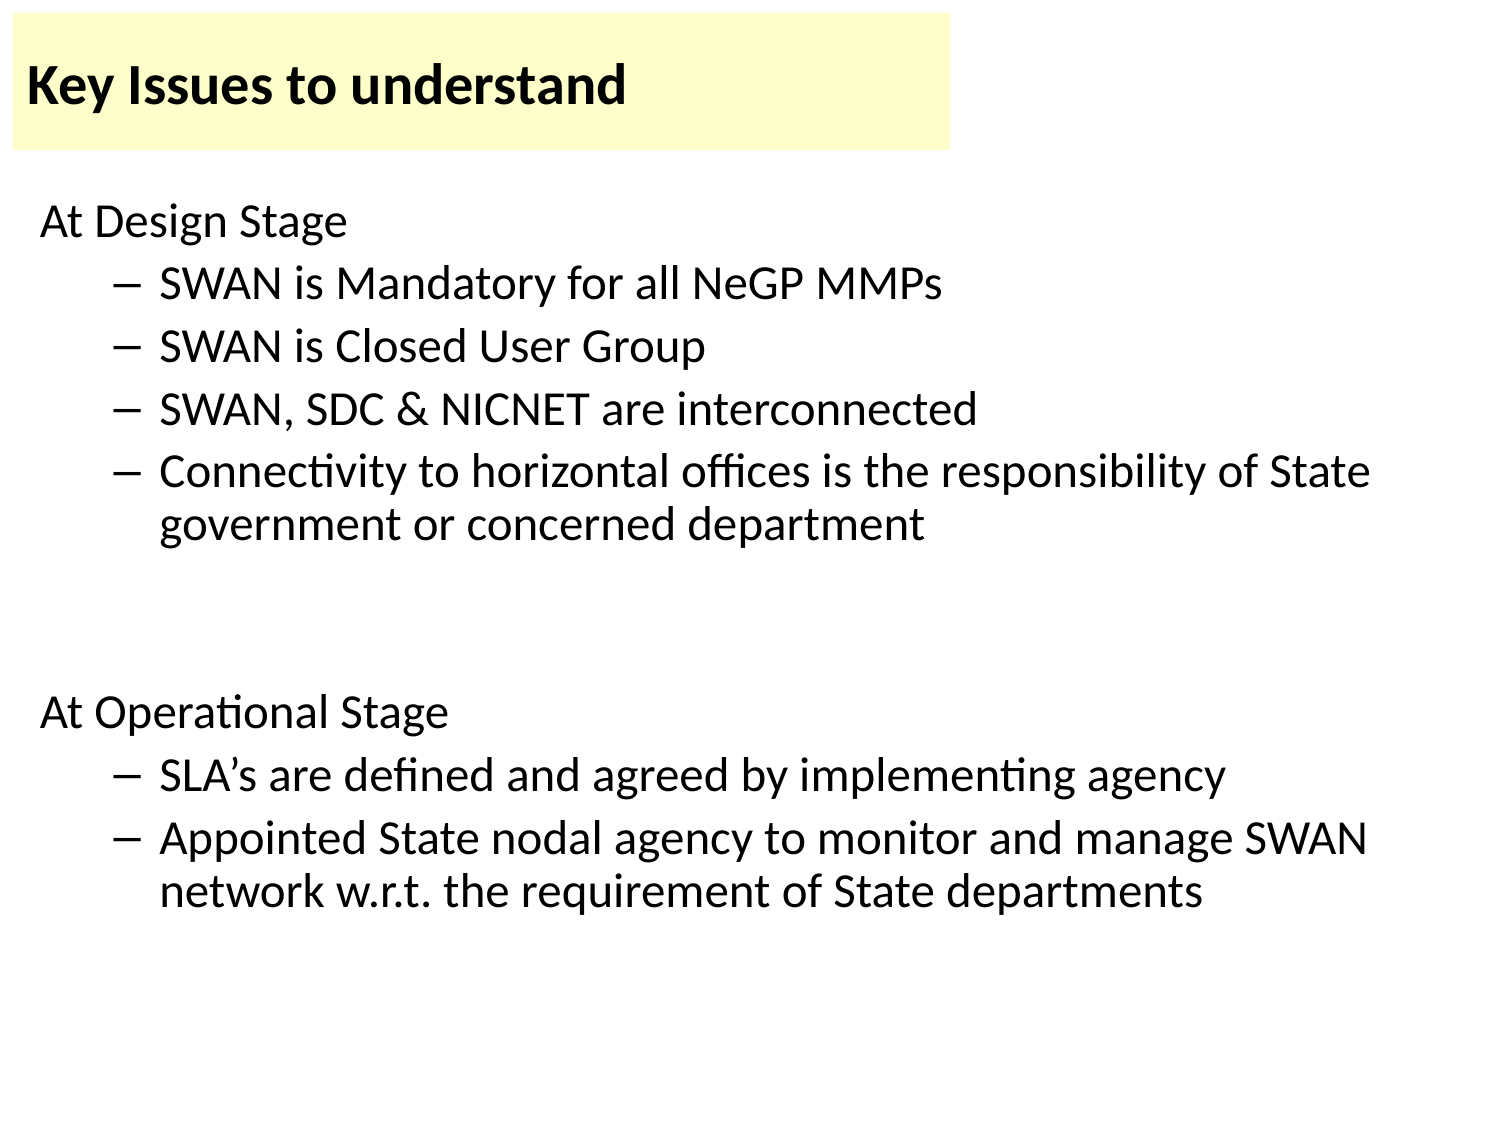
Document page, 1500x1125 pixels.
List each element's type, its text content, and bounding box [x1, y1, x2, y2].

list At Design Stage SWAN is Mandatory for all NeGP MMPs SWAN is Closed User Group SWAN, SDC & NICNET are interconnected Connectivity to horizontal offices is the responsibility of State government or concerned department At Operational Stage SLA’s are defined and agreed by implementing agency Appointed State nodal agency to monitor and manage SWAN network w.r.t. the requirement of State departments [24, 187, 1500, 930]
title Key Issues to understand [12, 12, 950, 150]
